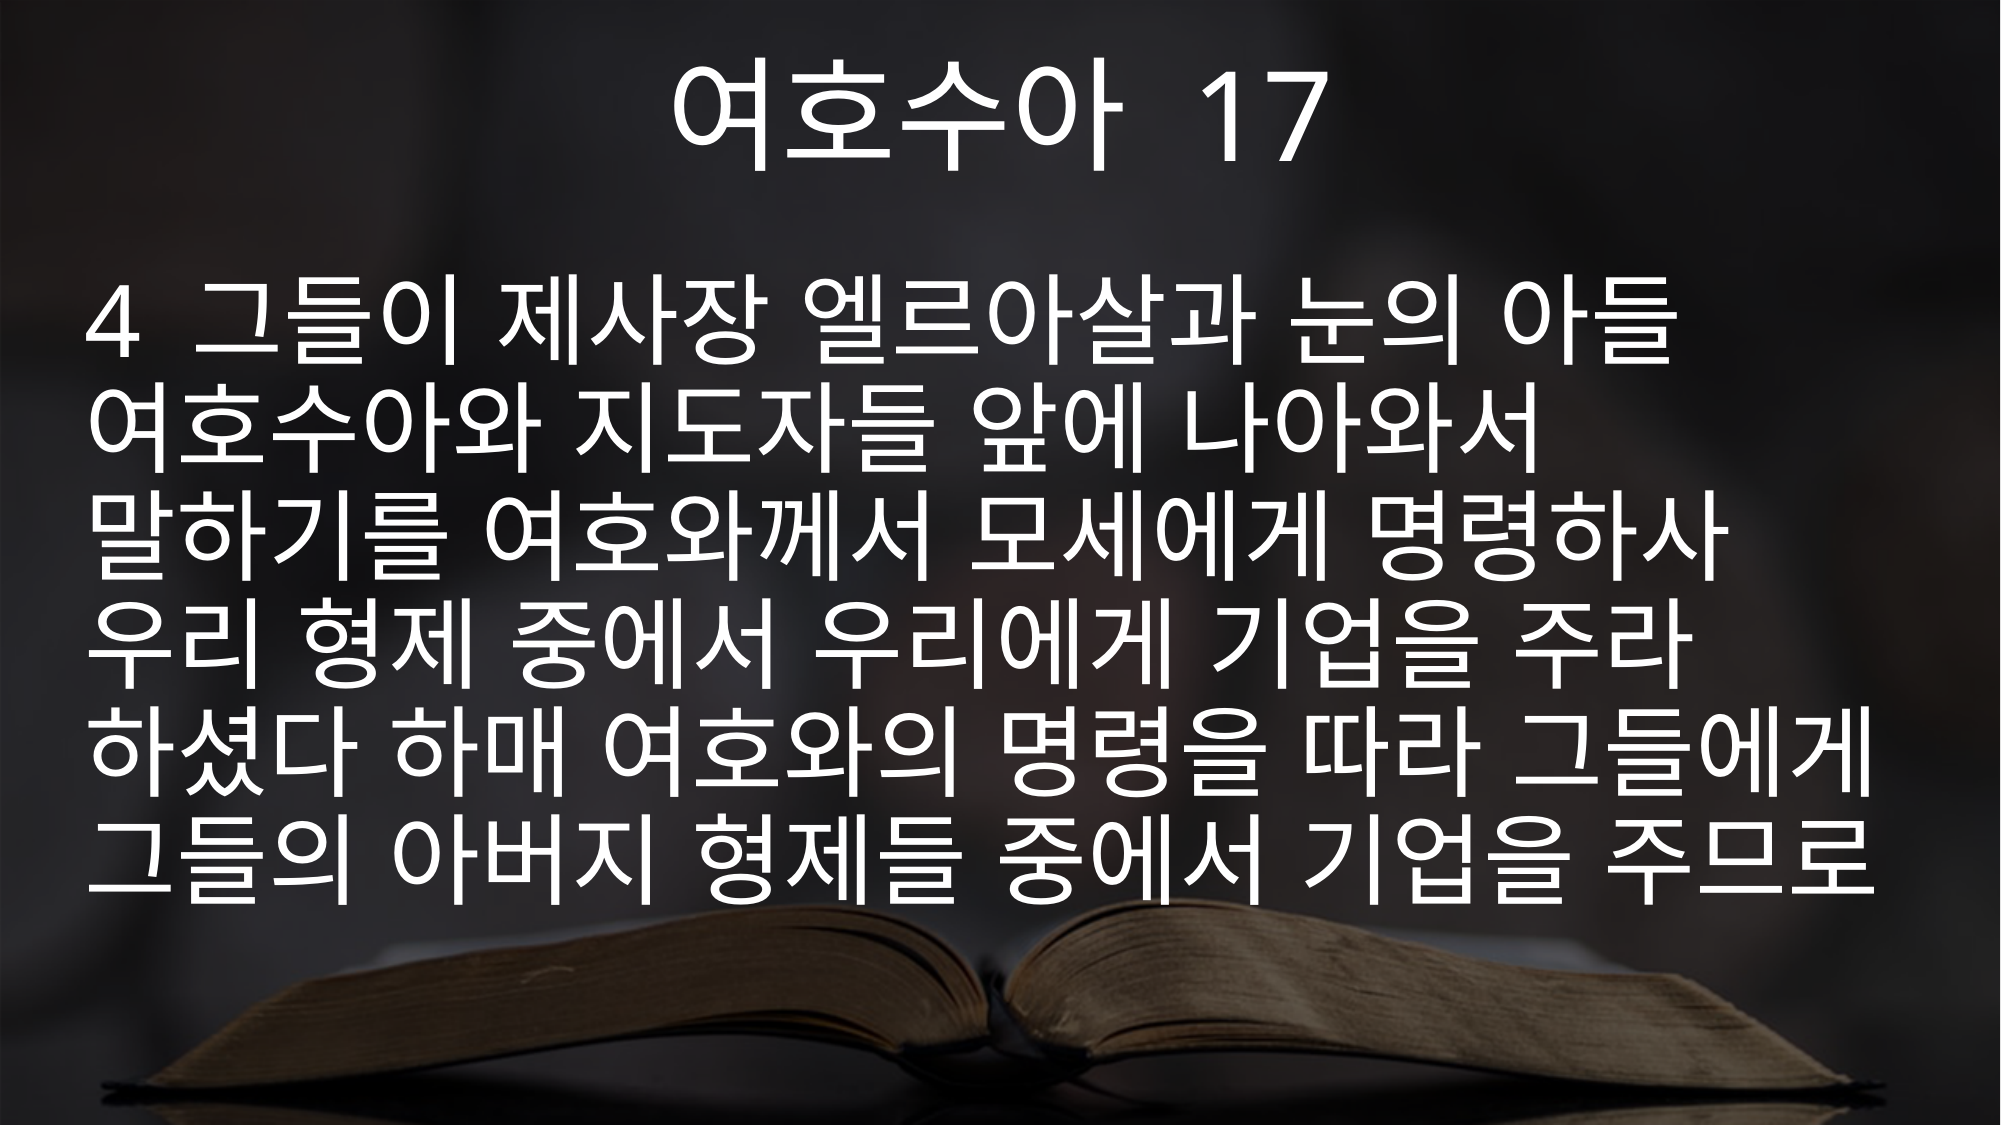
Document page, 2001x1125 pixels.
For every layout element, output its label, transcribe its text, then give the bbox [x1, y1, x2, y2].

picture [0, 0, 2001, 1125]
list 4 그들이 제사장 엘르아살과 눈의 아들 여호수아와 지도자들 앞에 나아와서 말하기를 여호와께서 모세에게 명령하사 우리 형제 중에서 우리에게 기업을 주라 하셨다 하매 여호와의 명령을 따라 그들에게 그들의 아버지 형제들 중에서 기업을 주므로 [69, 263, 1953, 423]
footer 여호수아 17 [0, 32, 2000, 192]
